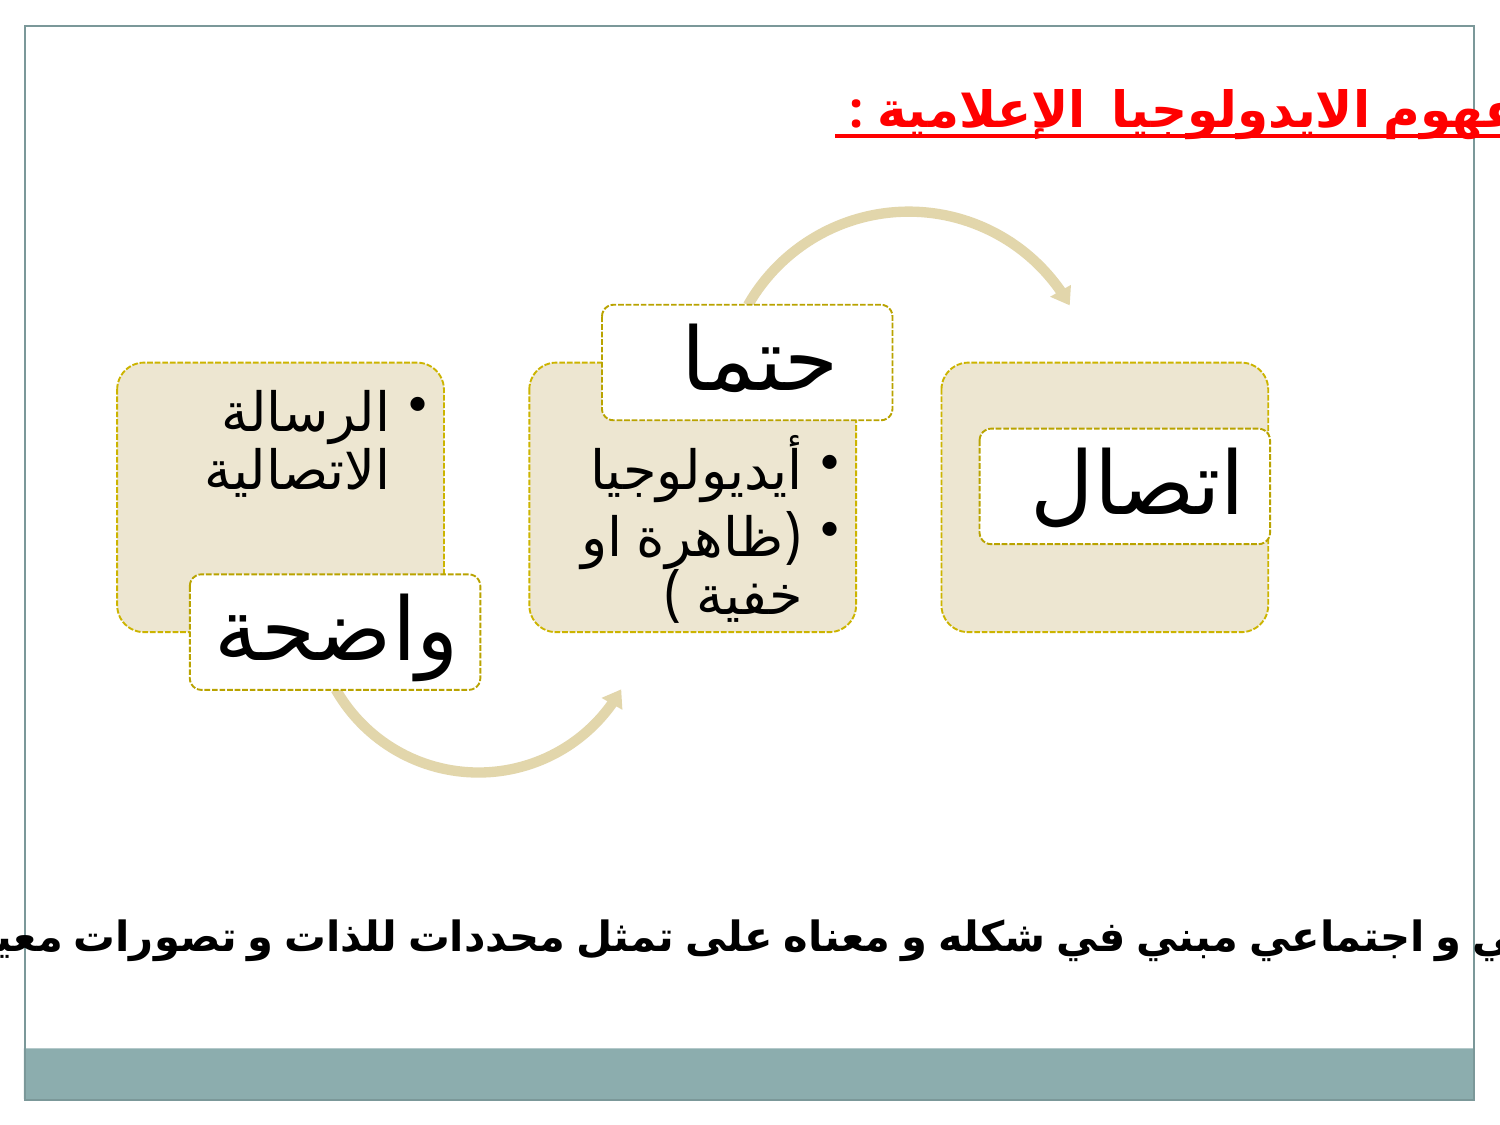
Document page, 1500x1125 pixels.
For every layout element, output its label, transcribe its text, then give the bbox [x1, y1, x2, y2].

text_box مفهوم الايدولوجيا الإعلامية : [820, 70, 1500, 325]
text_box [116, 163, 1305, 831]
text_box في سياق ثقافي و اجتماعي مبني في شكله و معناه على تمثل محددات للذات و تصورات معينة للكون والحياة [0, 902, 1500, 968]
